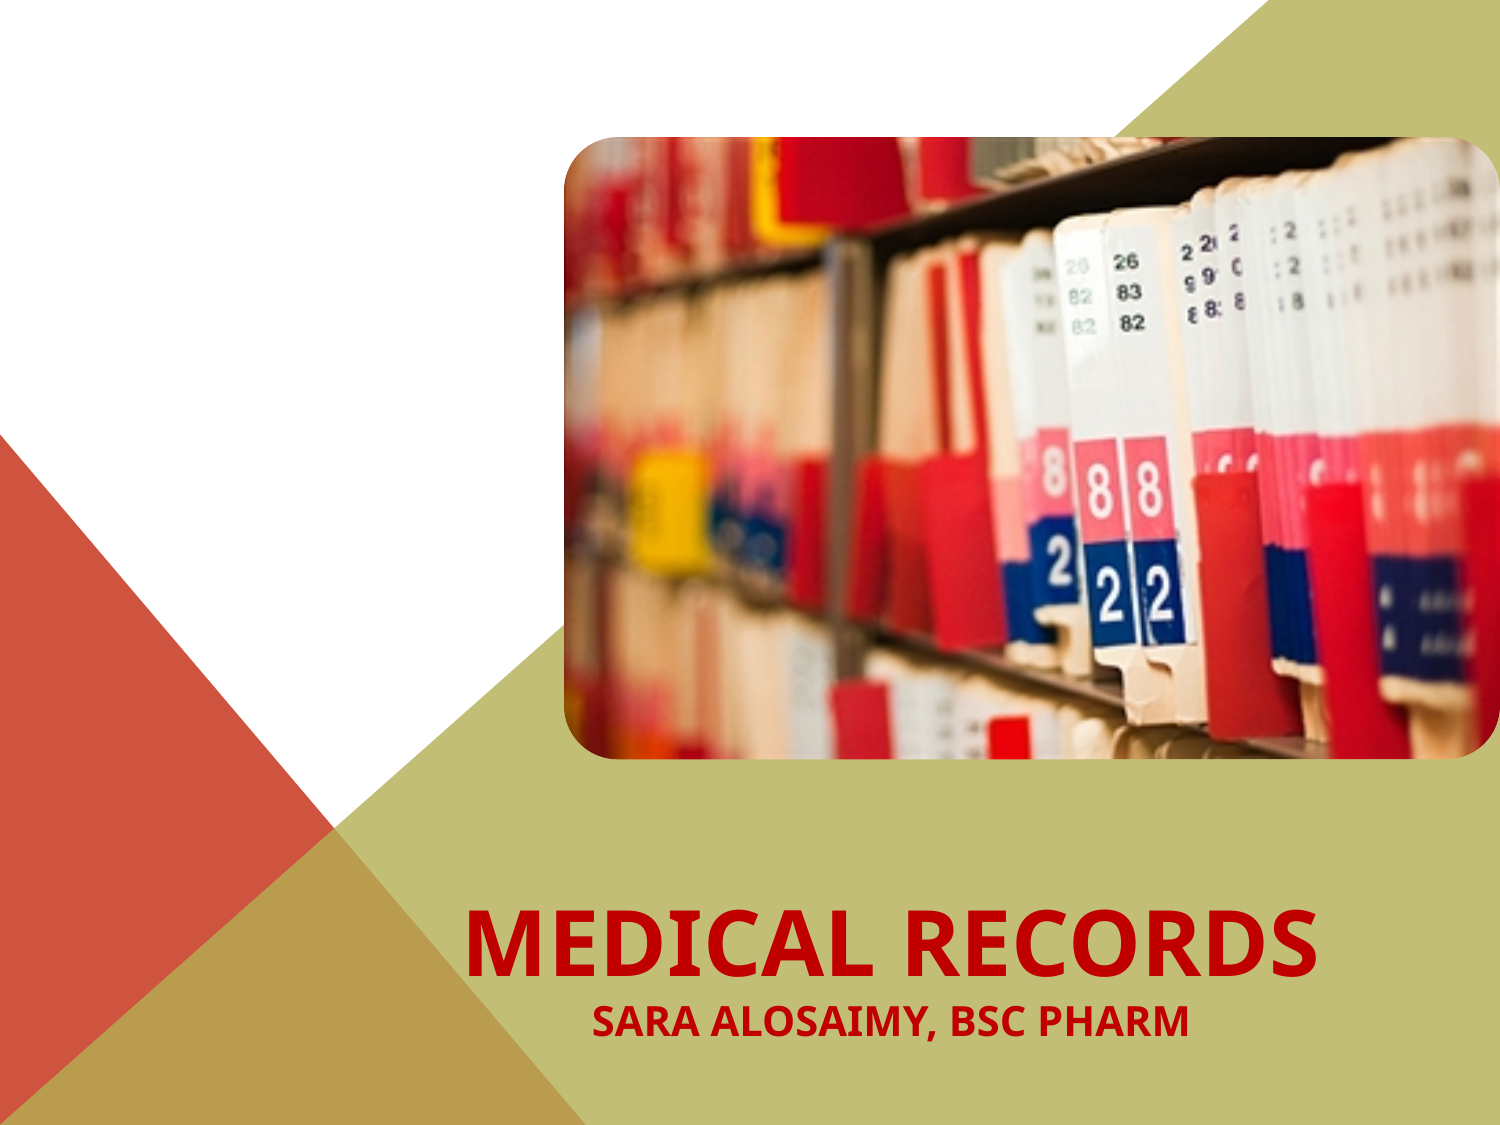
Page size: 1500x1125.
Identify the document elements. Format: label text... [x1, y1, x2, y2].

title Medical Records Sara Alosaimy, bsc pharm [253, 805, 1500, 1047]
picture [563, 136, 1500, 760]
